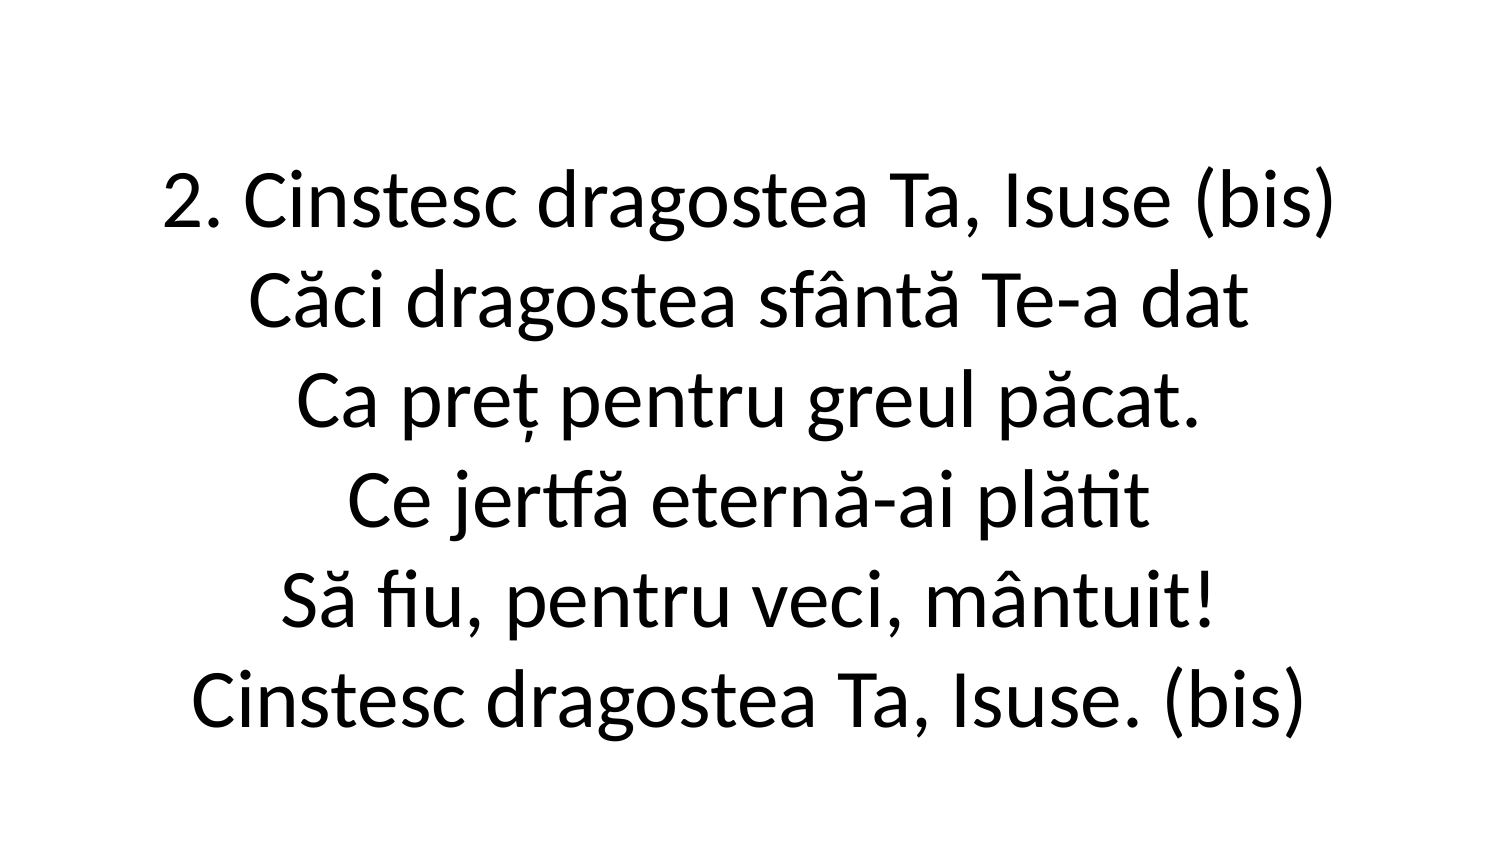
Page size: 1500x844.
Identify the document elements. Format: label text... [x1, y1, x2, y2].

text_box 2. Cinstesc dragostea Ta, Isuse (bis) Căci dragostea sfântă Te-a dat Ca preț pentru greul păcat. Ce jertfă eternă-ai plătit Să fiu, pentru veci, mântuit! Cinstesc dragostea Ta, Isuse. (bis) [146, 92, 1354, 752]
